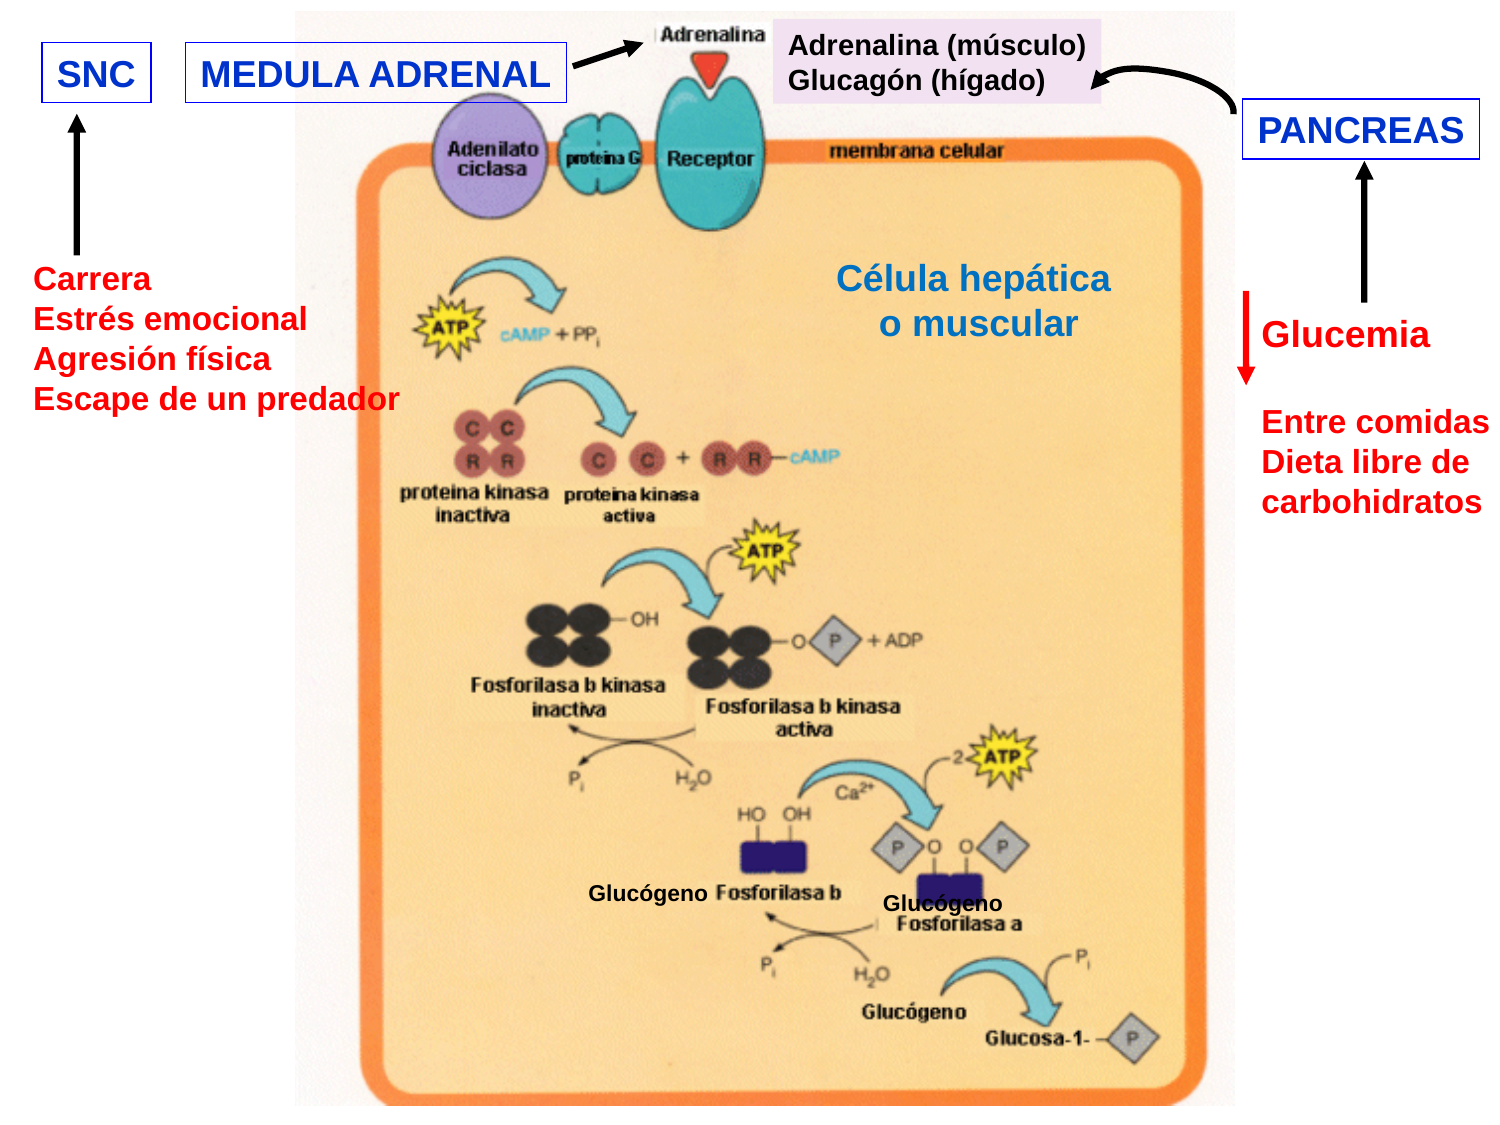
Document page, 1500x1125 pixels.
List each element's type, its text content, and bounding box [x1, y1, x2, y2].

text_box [295, 11, 1235, 1107]
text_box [40, 42, 153, 256]
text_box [182, 42, 644, 105]
text_box Carrera Estrés emocional Agresión física Escape de un predador [18, 249, 290, 425]
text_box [1239, 98, 1483, 303]
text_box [1245, 290, 1500, 529]
